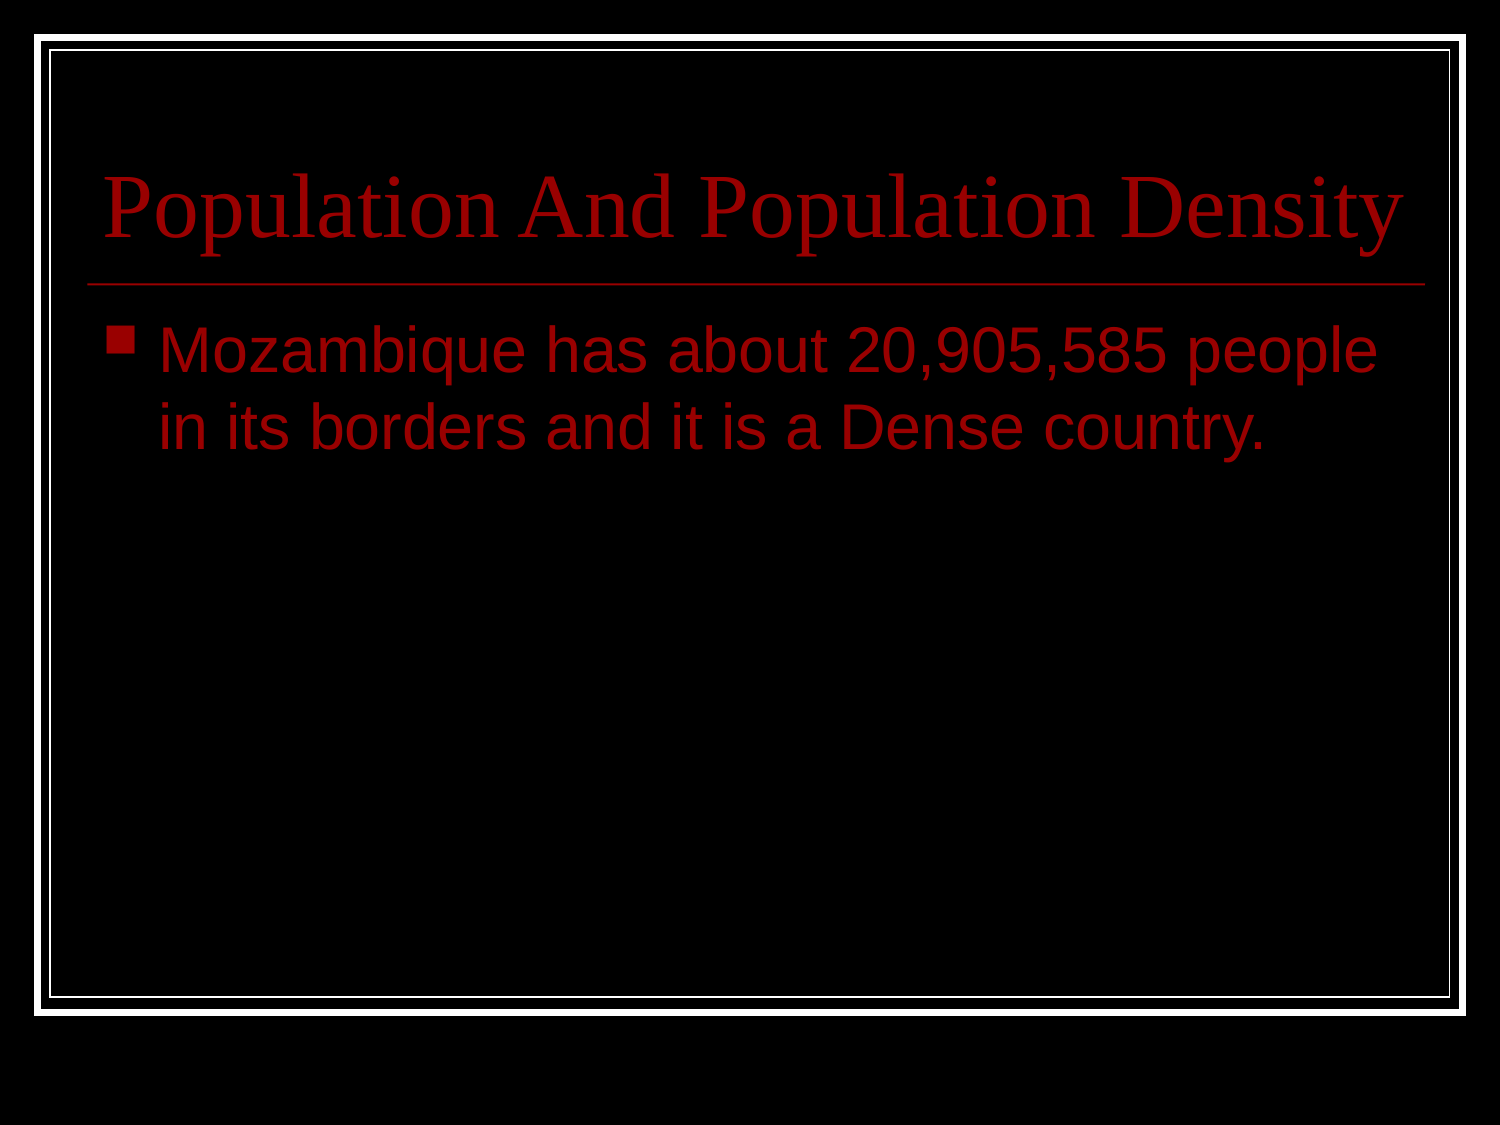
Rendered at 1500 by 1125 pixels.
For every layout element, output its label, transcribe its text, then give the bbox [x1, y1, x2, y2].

title Population And Population Density [87, 74, 1426, 263]
list Mozambique has about 20,905,585 people in its borders and it is a Dense country. [87, 299, 1426, 963]
